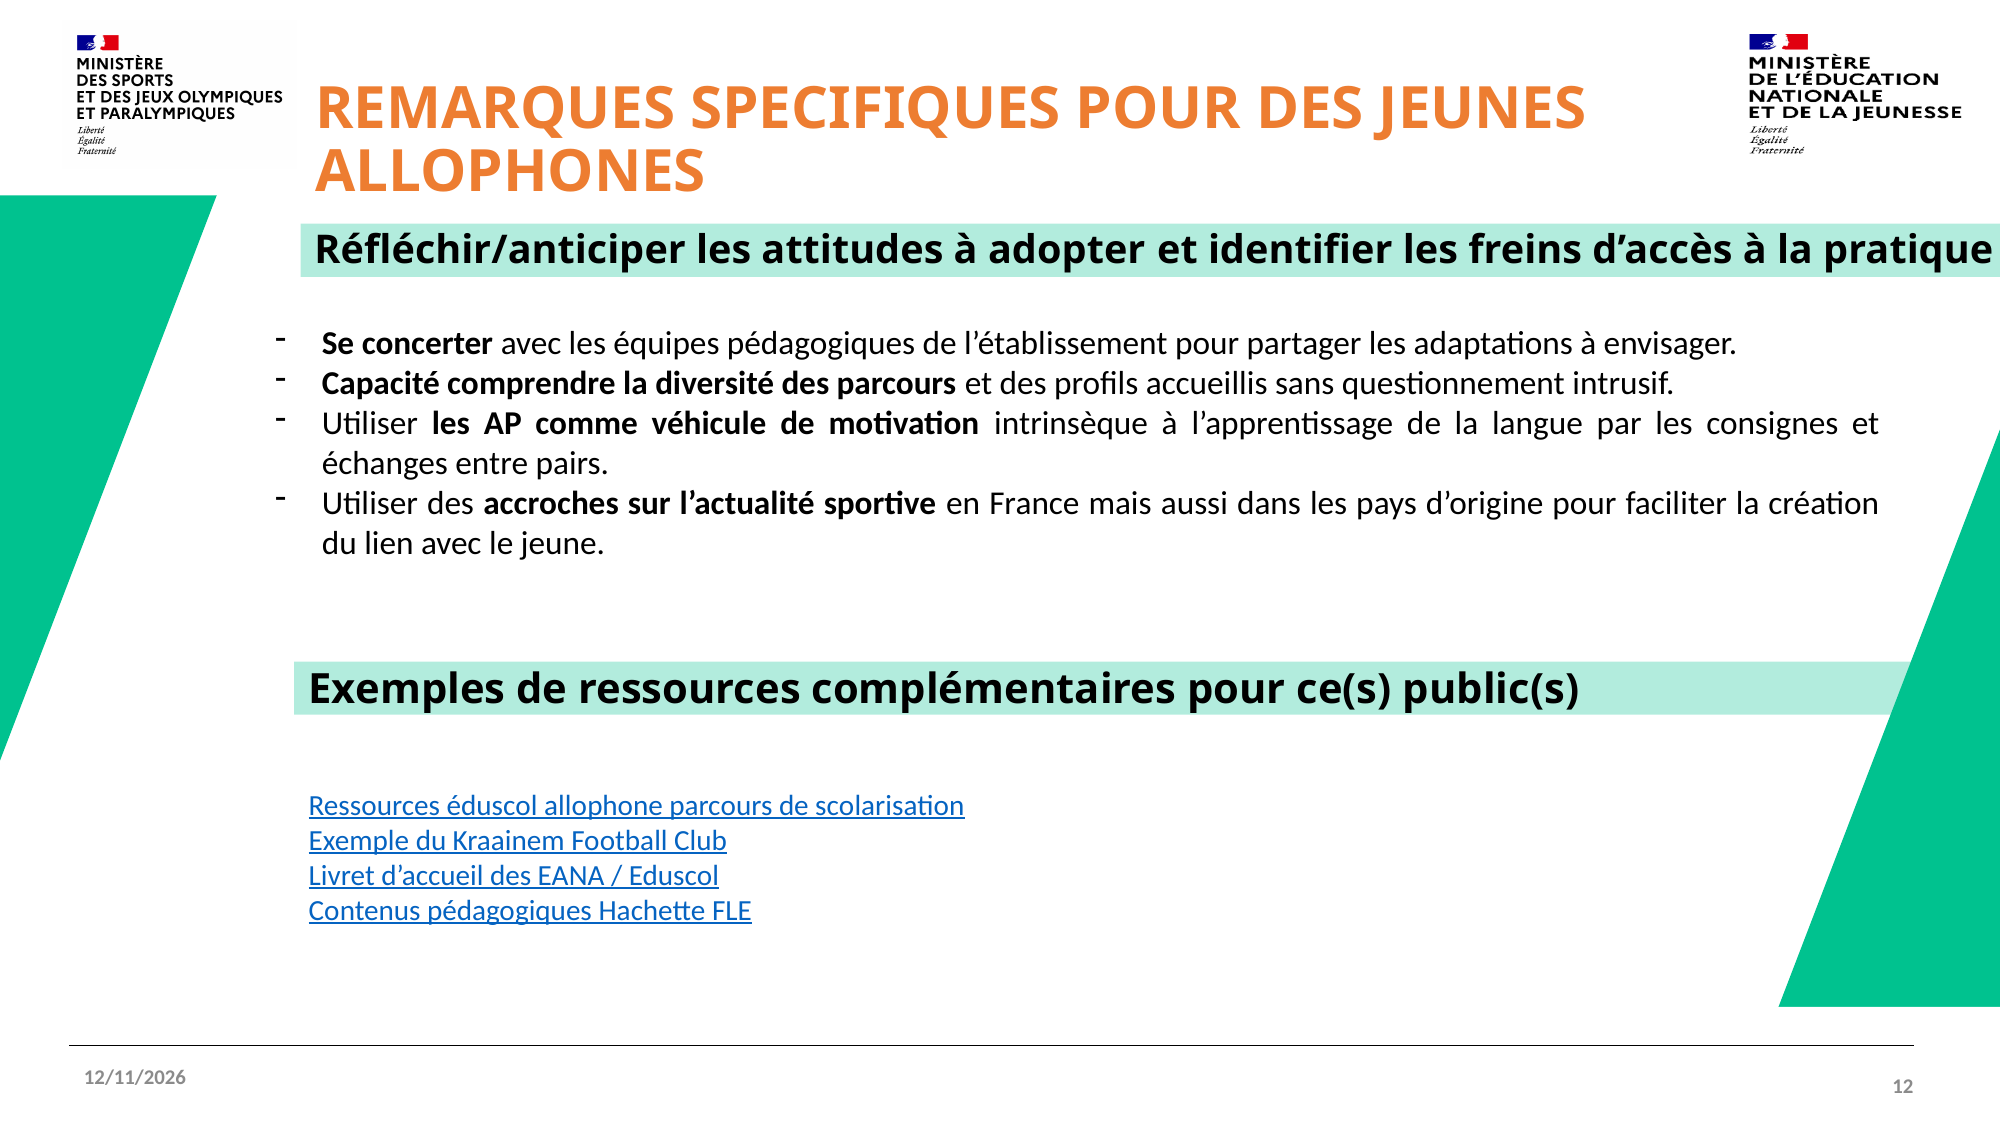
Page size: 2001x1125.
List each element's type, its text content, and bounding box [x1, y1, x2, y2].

slide_number 12 [1618, 1046, 1914, 1125]
text_box Réfléchir/anticiper les attitudes à adopter et identifier les freins d’accès à la pratique [300, 223, 2000, 277]
text_box Ressources éduscol allophone parcours de scolarisation Exemple du Kraainem Football Club Livret d’accueil des EANA / Eduscol Contenus pédagogiques Hachette FLE [293, 778, 1963, 1024]
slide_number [69, 1046, 519, 1107]
picture [1749, 34, 1963, 155]
title REMARQUES SPECIFIQUES POUR DES JEUNES ALLOPHONES [300, 67, 1713, 216]
text_box Exemples de ressources complémentaires pour ce(s) public(s) [294, 661, 2000, 715]
picture [62, 20, 297, 169]
text_box Se concerter avec les équipes pédagogiques de l’établissement pour partager les adaptations à envisager. Capacité comprendre la diversité des parcours et des profils accueillis sans questionnement intrusif. Utiliser les AP comme véhicule de motivation intrinsèque à l’apprentissage de la langue par les consignes et échanges entre pairs. Utiliser des accroches sur l’actualité sportive en France mais aussi dans les pays d’origine pour faciliter la création du lien avec le jeune. [260, 314, 1896, 659]
